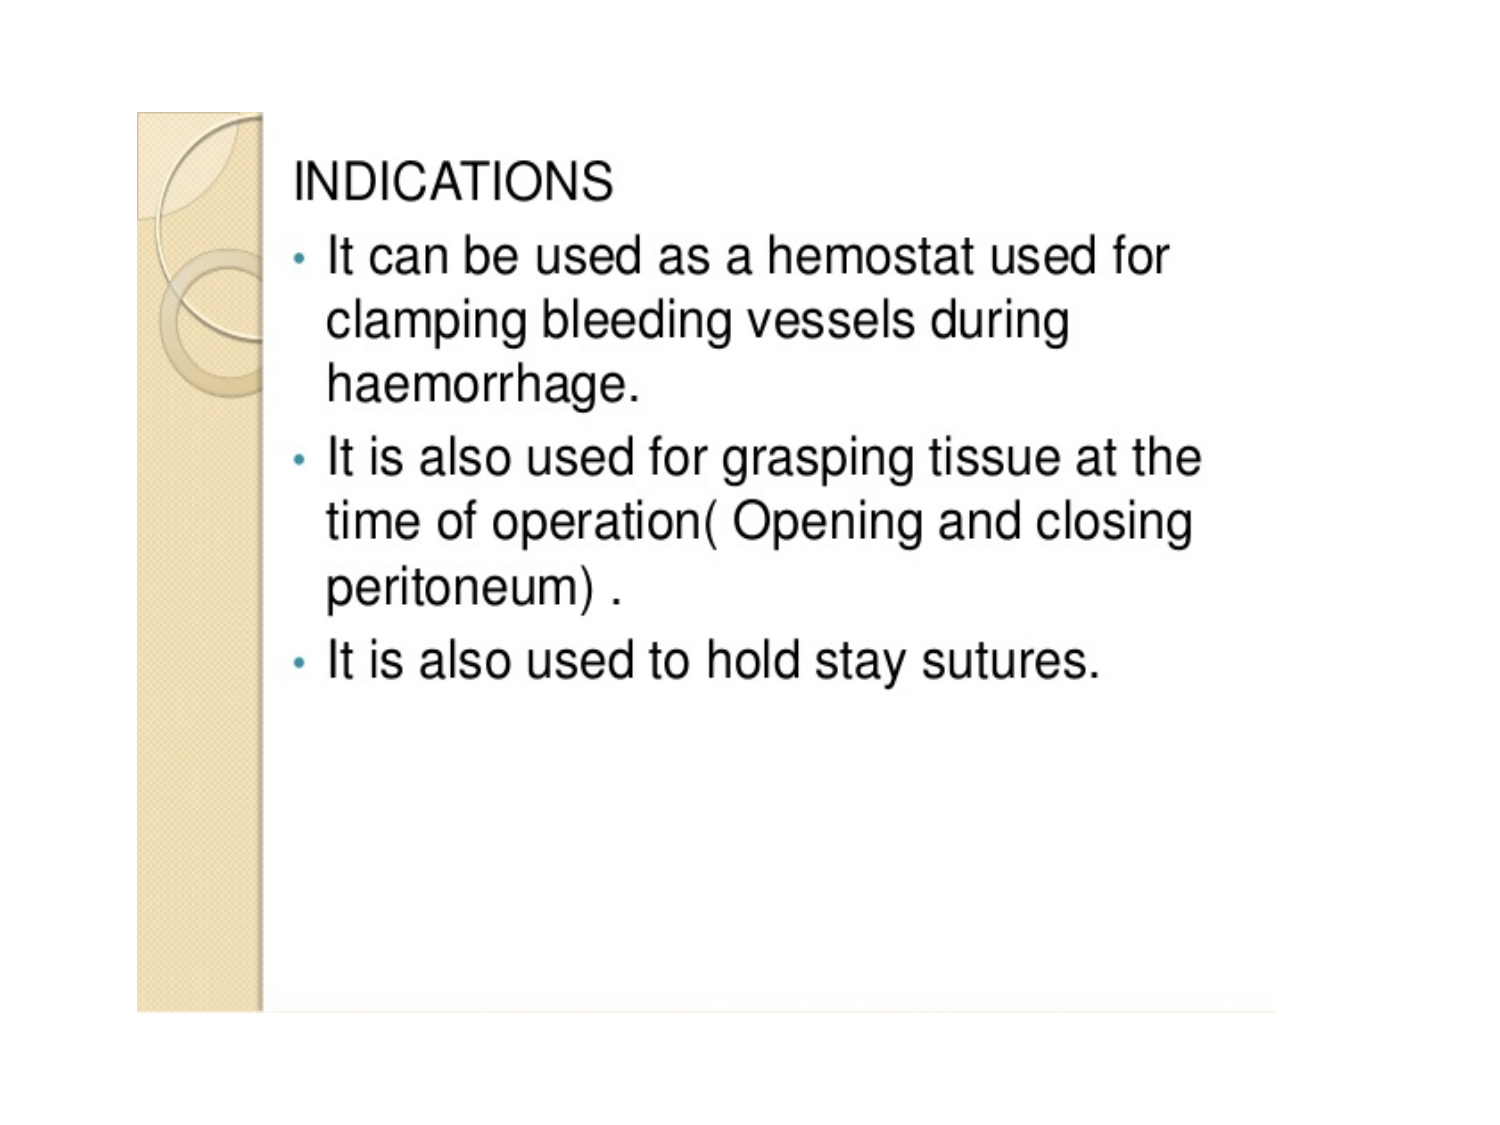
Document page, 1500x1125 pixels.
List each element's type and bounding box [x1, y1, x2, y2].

picture [137, 112, 1276, 1013]
